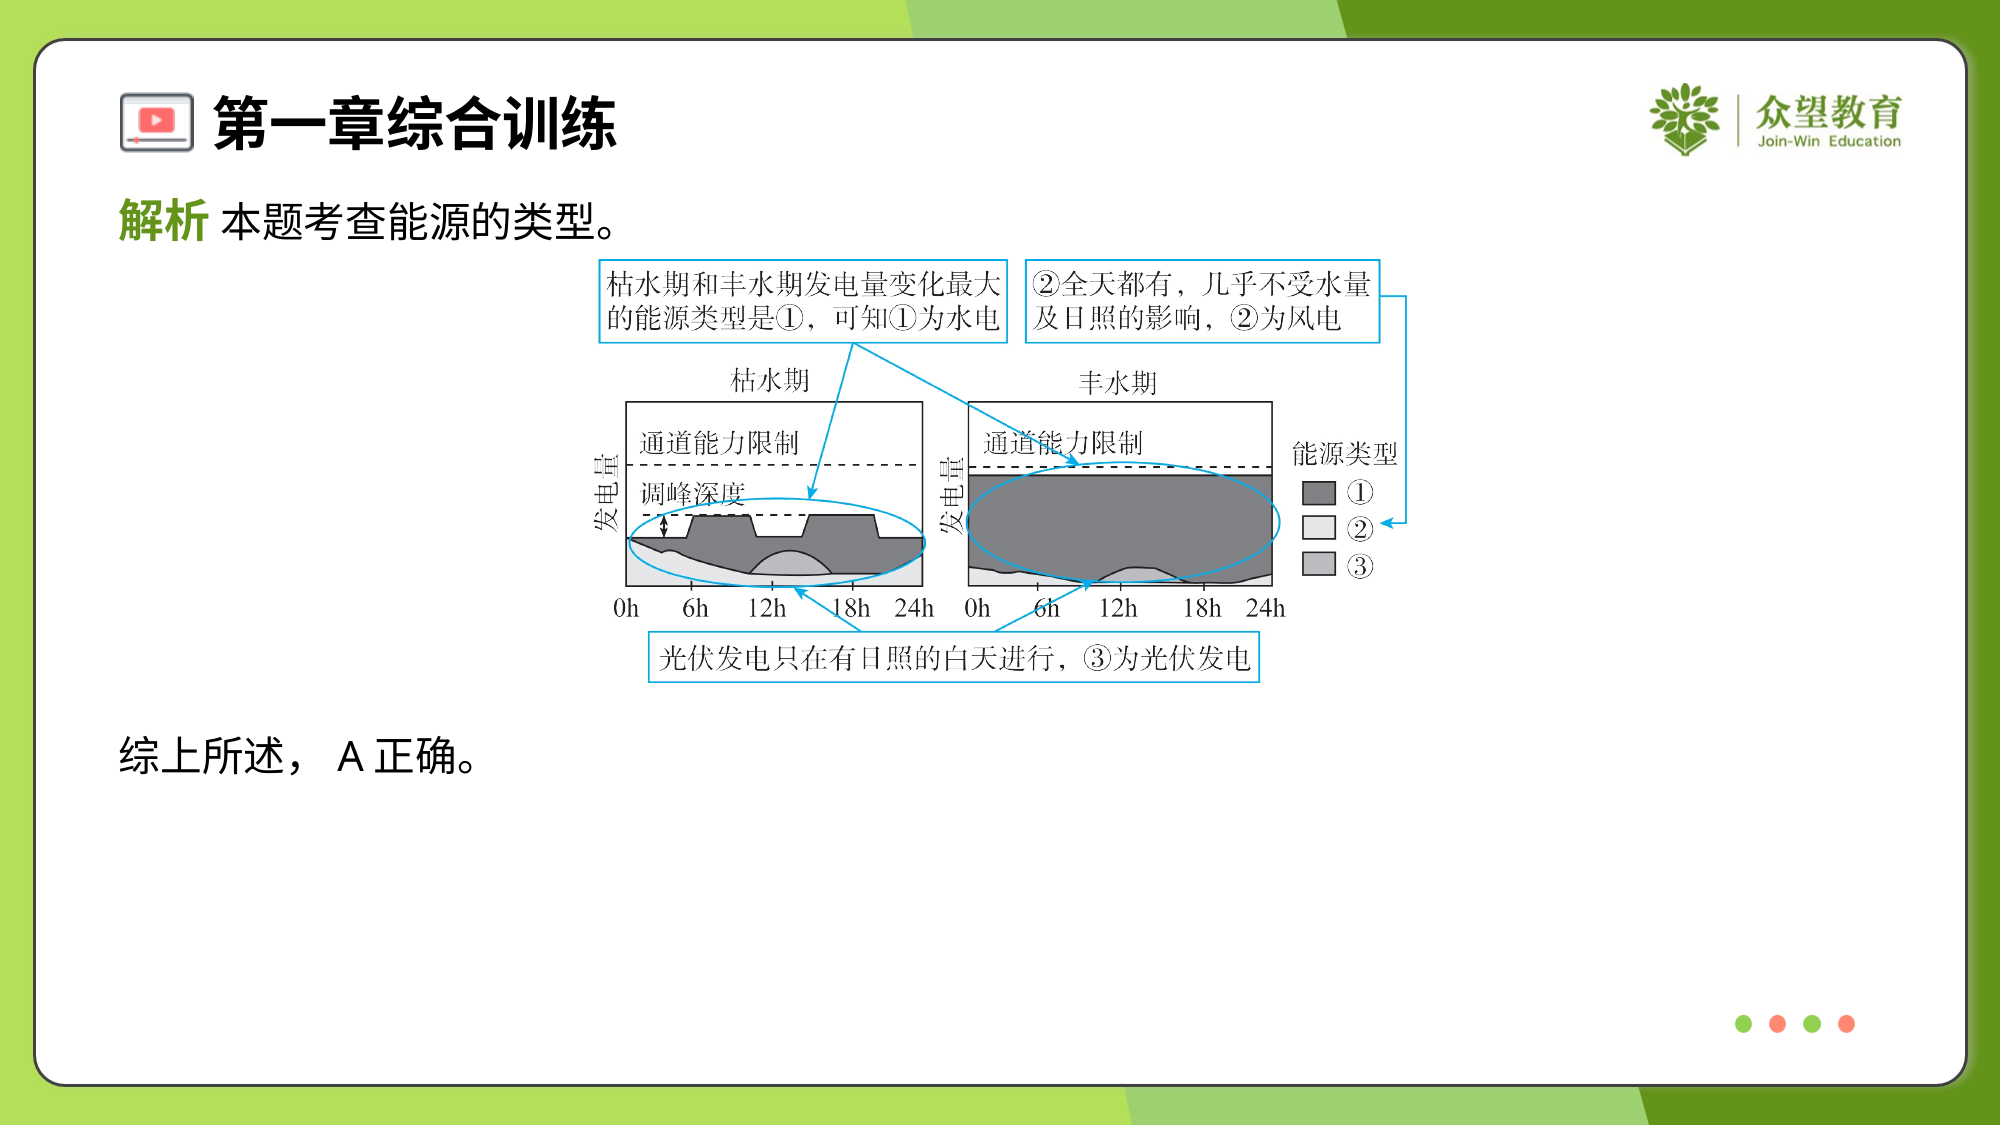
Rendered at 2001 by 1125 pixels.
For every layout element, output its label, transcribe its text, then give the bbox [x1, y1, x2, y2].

text_box 综上所述，A正确。 [118, 705, 1883, 772]
picture [0, 0, 2000, 1125]
text_box 解析 本题考查能源的类型。 [118, 164, 1883, 237]
